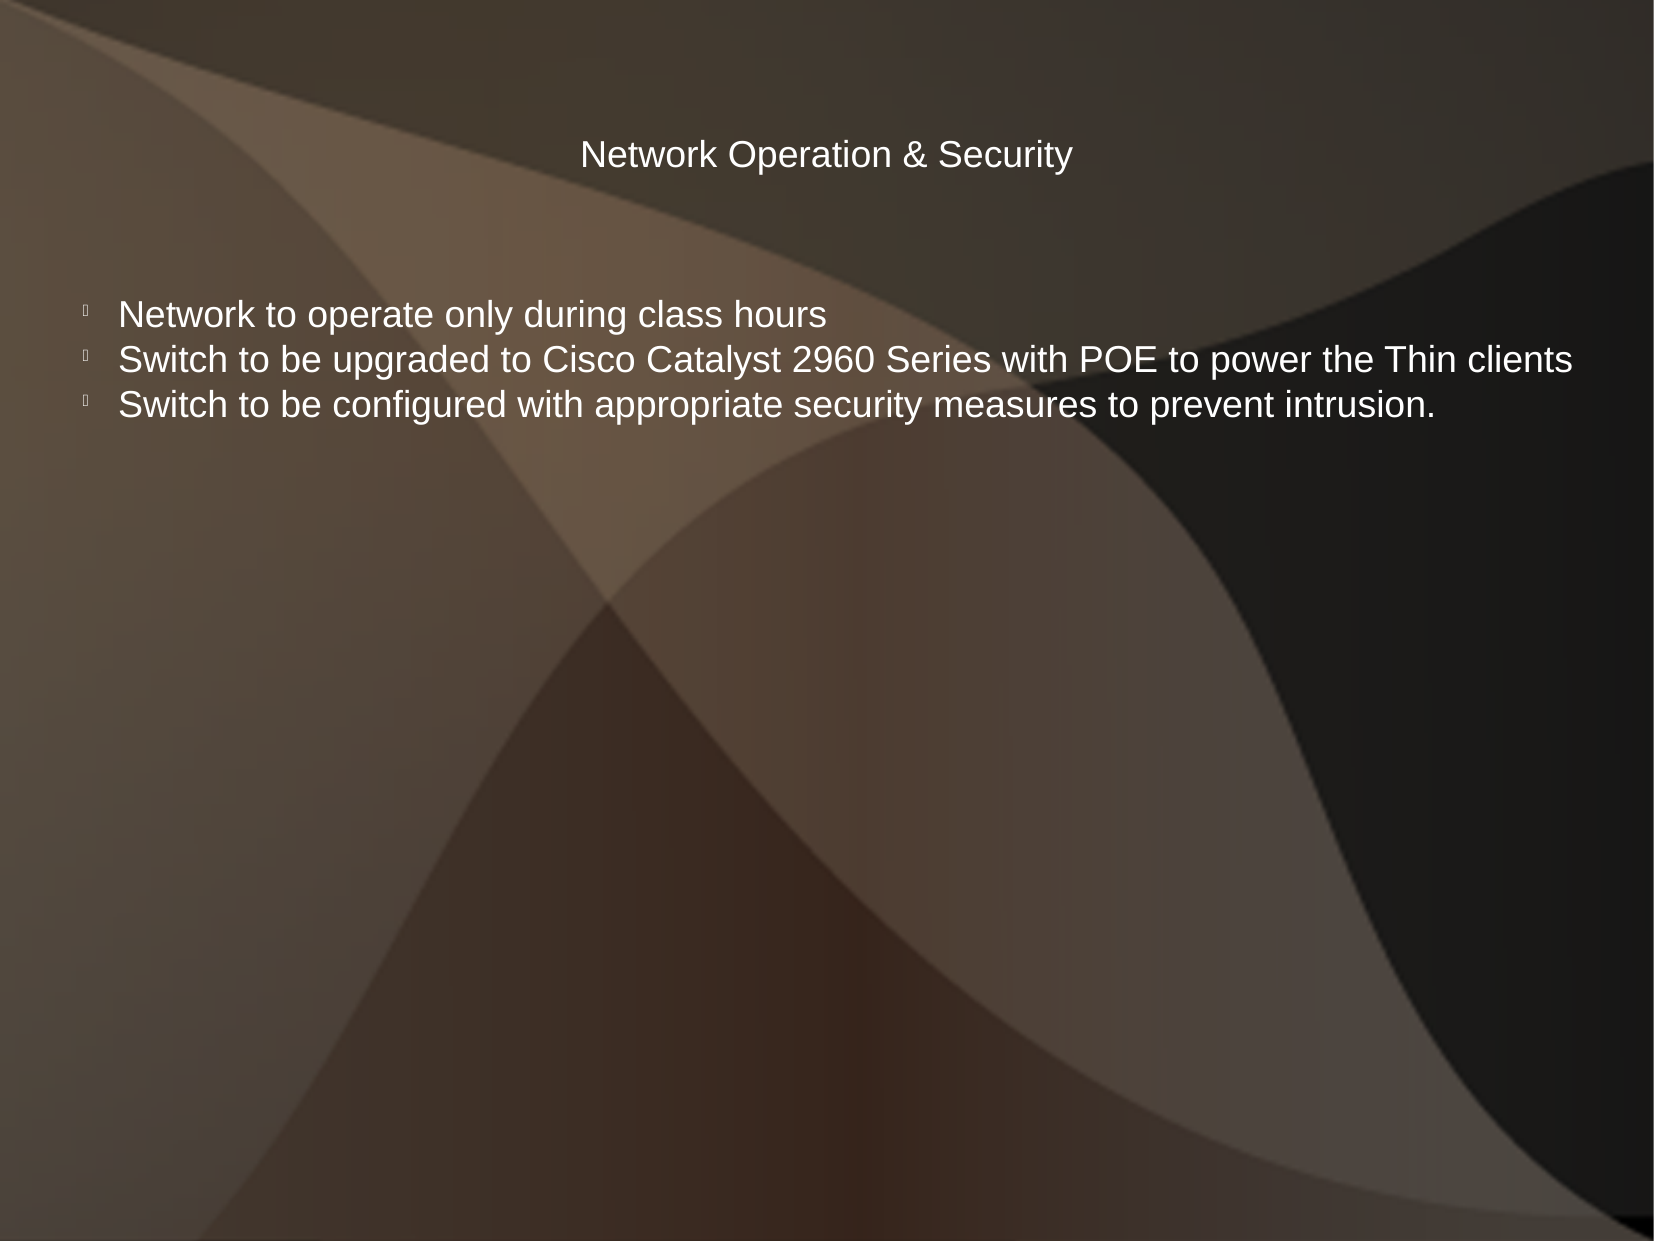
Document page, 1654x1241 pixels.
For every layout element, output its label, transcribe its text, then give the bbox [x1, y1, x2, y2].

text_box Network to operate only during class hours Switch to be upgraded to Cisco Catalyst 2960 Series with POE to power the Thin clients Switch to be configured with appropriate security measures to prevent intrusion. [82, 290, 1571, 1010]
picture [0, 0, 1654, 1241]
text_box Network Operation & Security [82, 49, 1571, 257]
